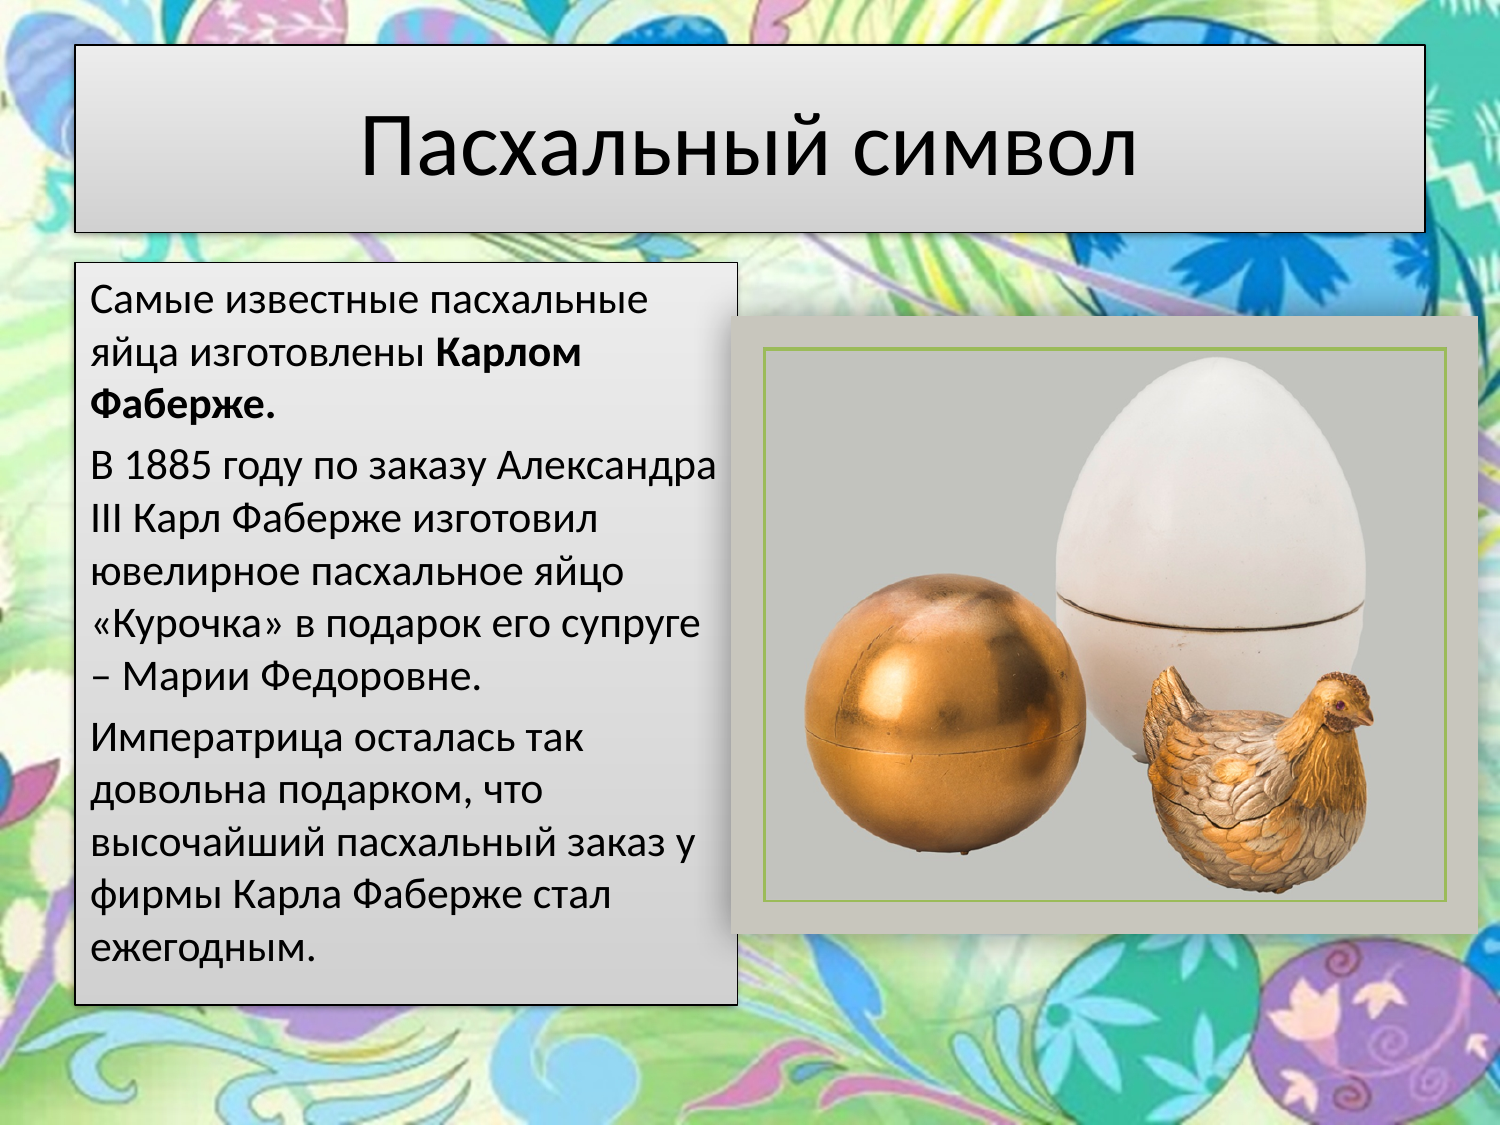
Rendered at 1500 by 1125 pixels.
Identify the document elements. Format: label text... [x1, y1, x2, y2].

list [762, 346, 1448, 903]
list Самые известные пасхальные яйца изготовлены Карлом Фаберже. В 1885 году по заказу Александра III Карл Фаберже изготовил ювелирное пасхальное яйцо «Курочка» в подарок его супруге – Марии Федоровне. Императрица осталась так довольна подарком, что высочайший пасхальный заказ у фирмы Карла Фаберже стал ежегодным. [74, 262, 738, 1006]
title Пасхальный символ [74, 44, 1426, 233]
picture [0, 0, 1500, 1125]
